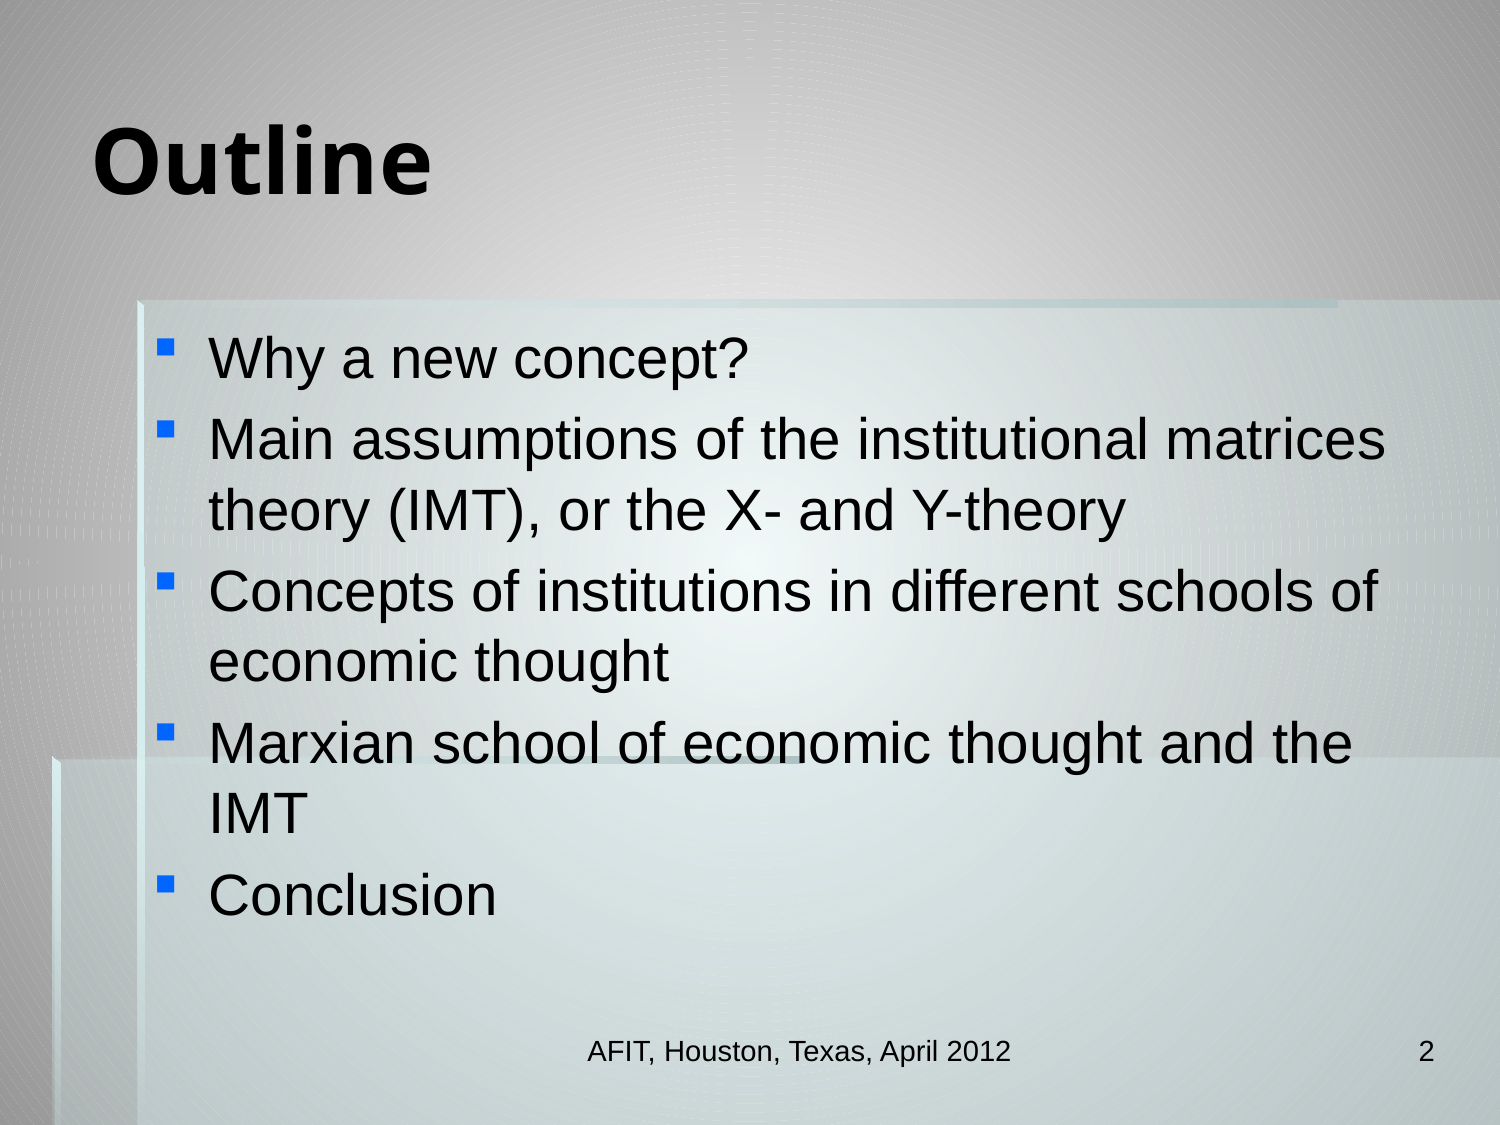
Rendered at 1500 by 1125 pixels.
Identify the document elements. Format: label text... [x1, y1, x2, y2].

footer AFIT, Houston, Texas, April 2012 [562, 1024, 1038, 1103]
list Why a new concept? Main assumptions of the institutional matrices theory (IMT), or the X- and Y-theory Concepts of institutions in different schools of economic thought Marxian school of economic thought and the IMT Conclusion [137, 312, 1452, 951]
slide_number 2 [1137, 1024, 1451, 1103]
title Outline [74, 39, 1451, 276]
